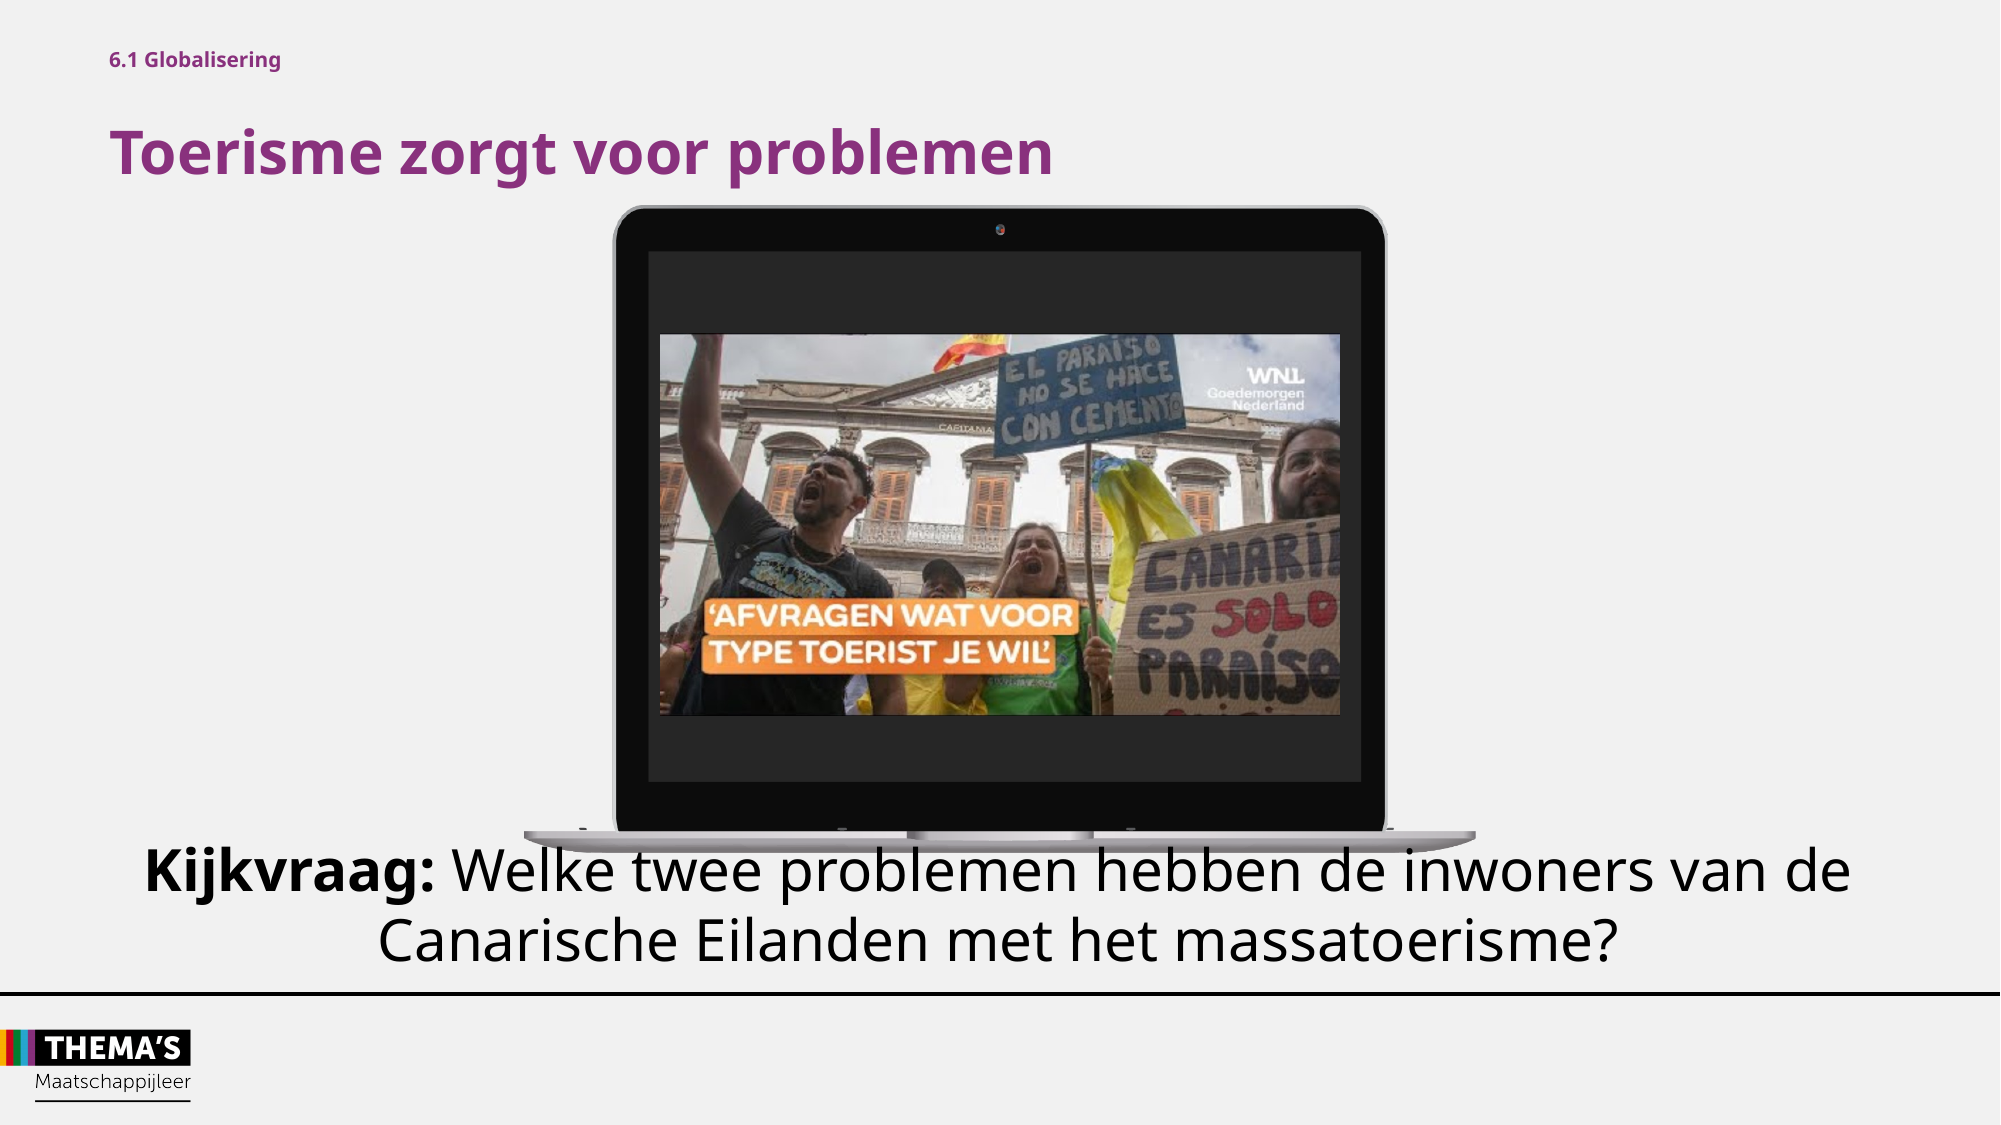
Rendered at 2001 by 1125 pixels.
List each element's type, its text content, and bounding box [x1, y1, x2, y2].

picture [524, 205, 1476, 826]
list Toerisme zorgt voor problemen [94, 114, 1828, 205]
list 6.1 Globalisering [94, 33, 941, 88]
text_box Kijkvraag: Welke twee problemen hebben de inwoners van de Canarische Eilanden met het massatoerisme? [94, 826, 1903, 982]
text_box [659, 333, 1341, 717]
picture [0, 993, 203, 1125]
